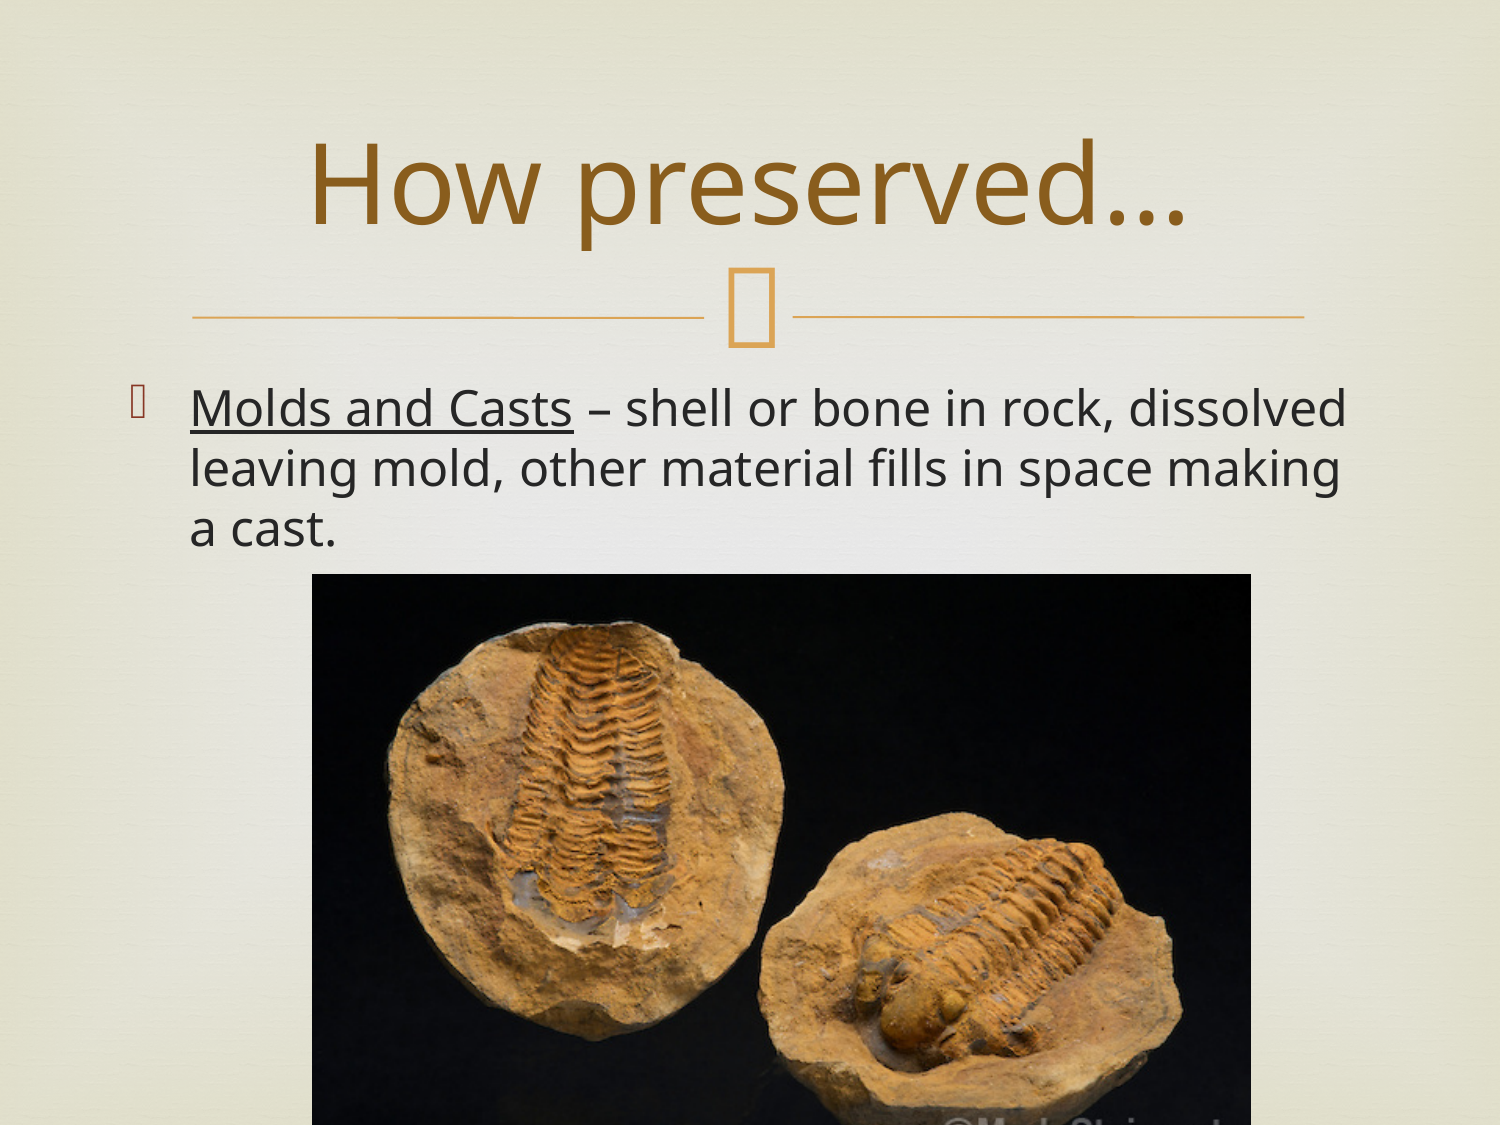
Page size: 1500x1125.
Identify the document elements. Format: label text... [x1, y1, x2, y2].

list Molds and Casts – shell or bone in rock, dissolved leaving mold, other material fills in space making a cast. [114, 368, 1386, 1005]
title How preserved… [112, 93, 1386, 267]
picture [312, 573, 1251, 1125]
